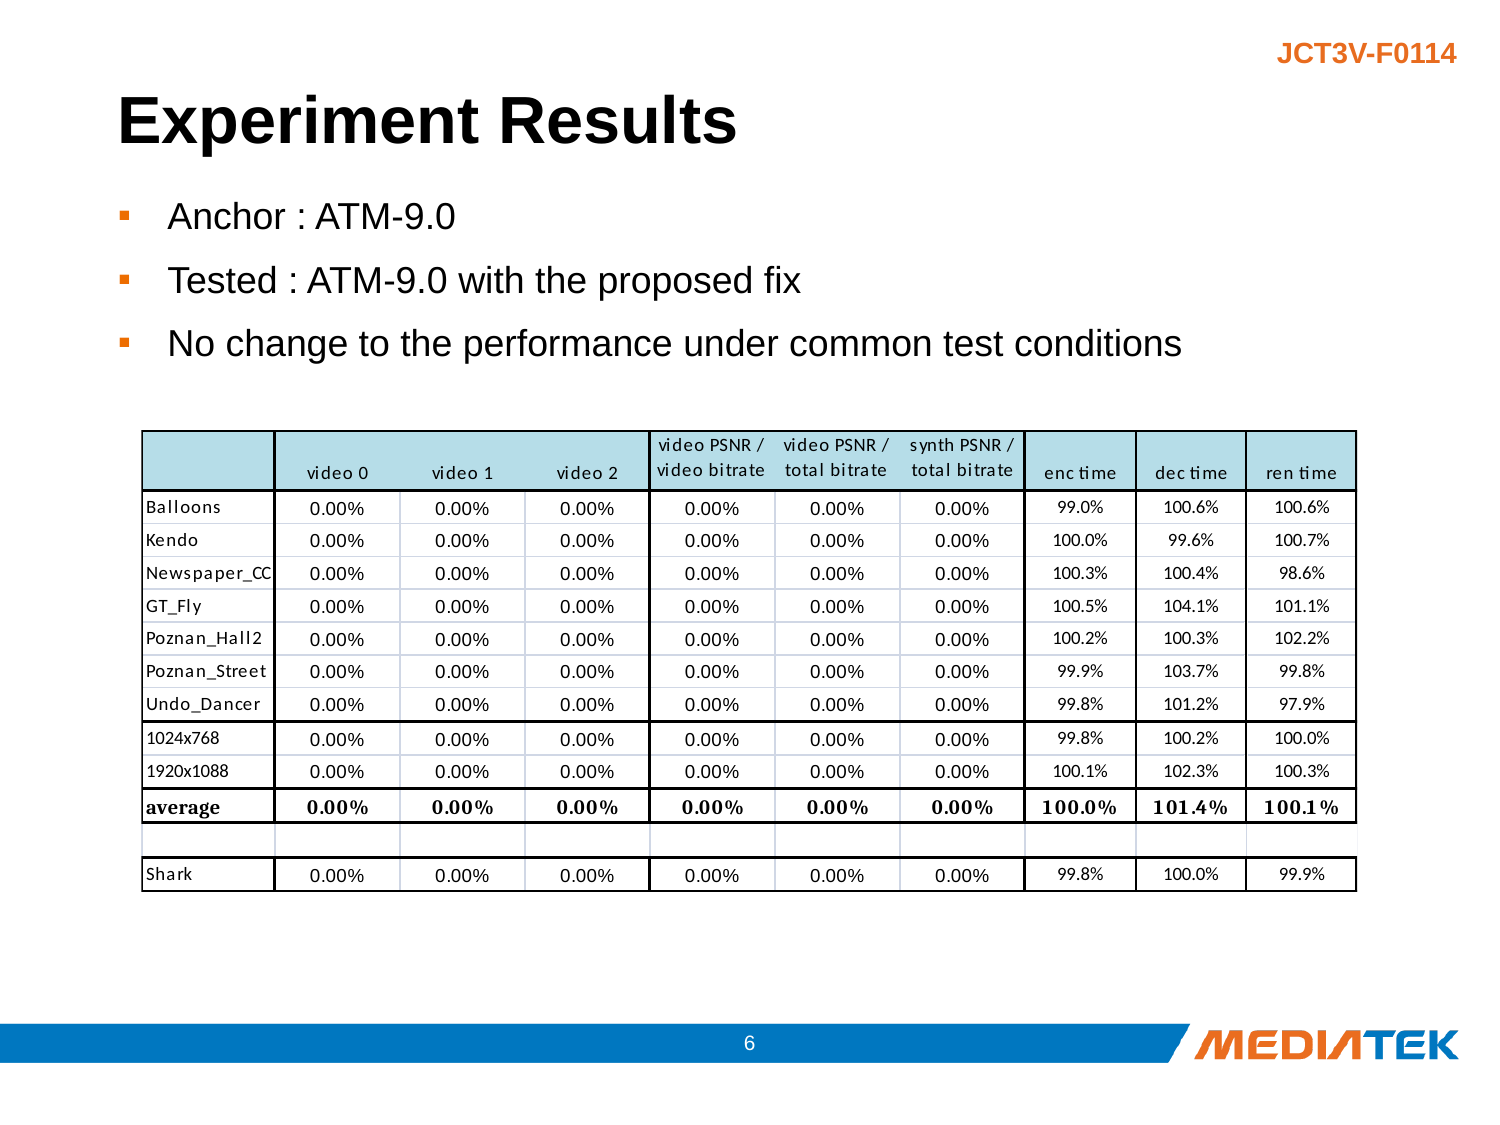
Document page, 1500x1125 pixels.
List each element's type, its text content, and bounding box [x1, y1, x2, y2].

slide_number 5 [711, 1022, 789, 1090]
picture [0, 1023, 711, 1063]
title Experiment Results [101, 62, 1425, 172]
picture [789, 1023, 1459, 1063]
list Anchor : ATM-9.0 Tested : ATM-9.0 with the proposed fix No change to the performance under common test conditions [102, 184, 1425, 374]
picture [141, 430, 1359, 894]
